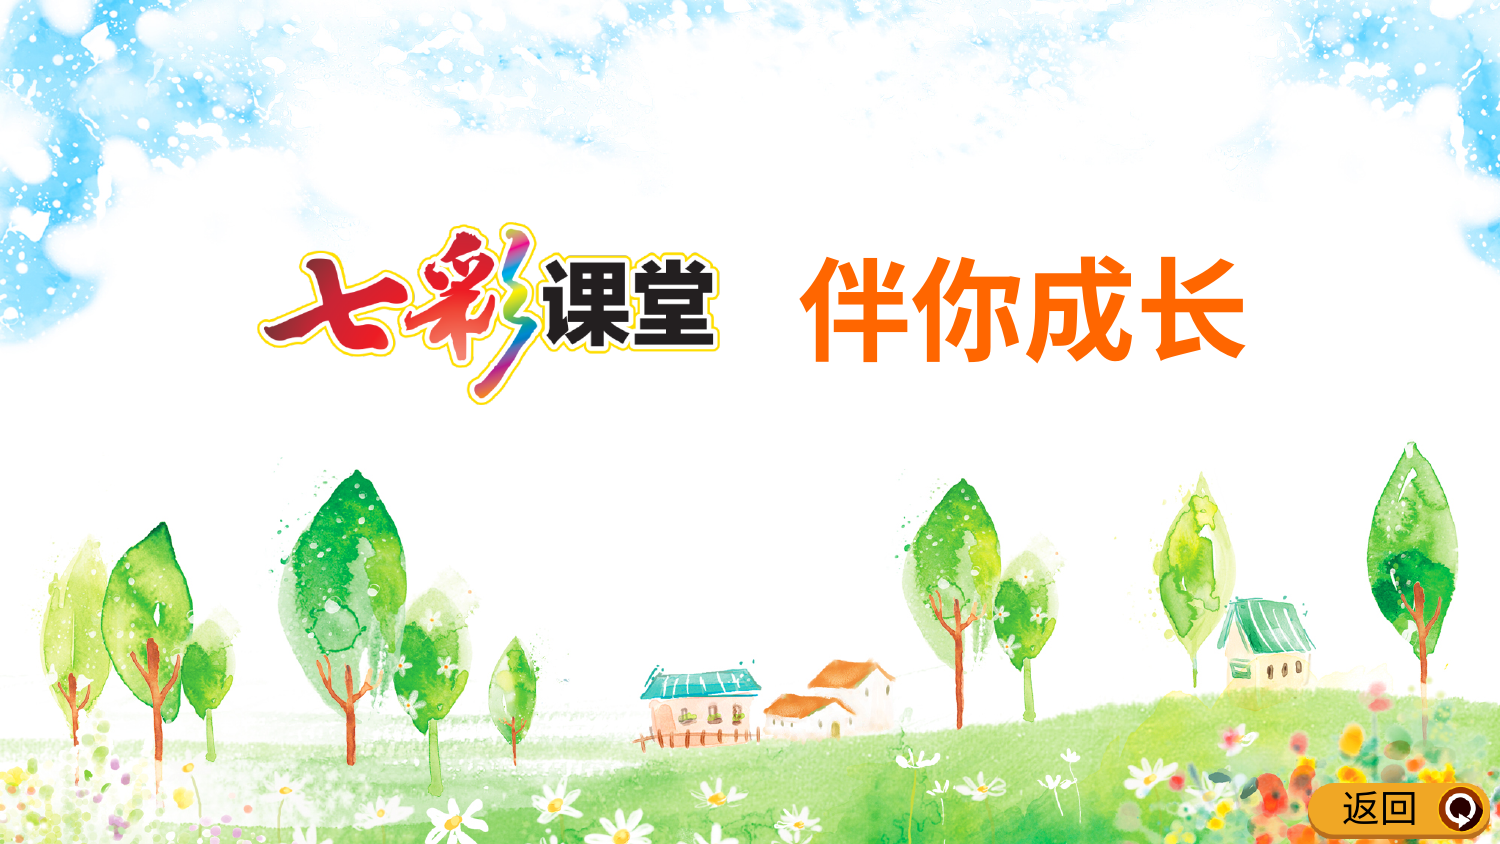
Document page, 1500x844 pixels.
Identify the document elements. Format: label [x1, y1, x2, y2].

text_box [253, 220, 1316, 407]
picture [0, 0, 1500, 844]
